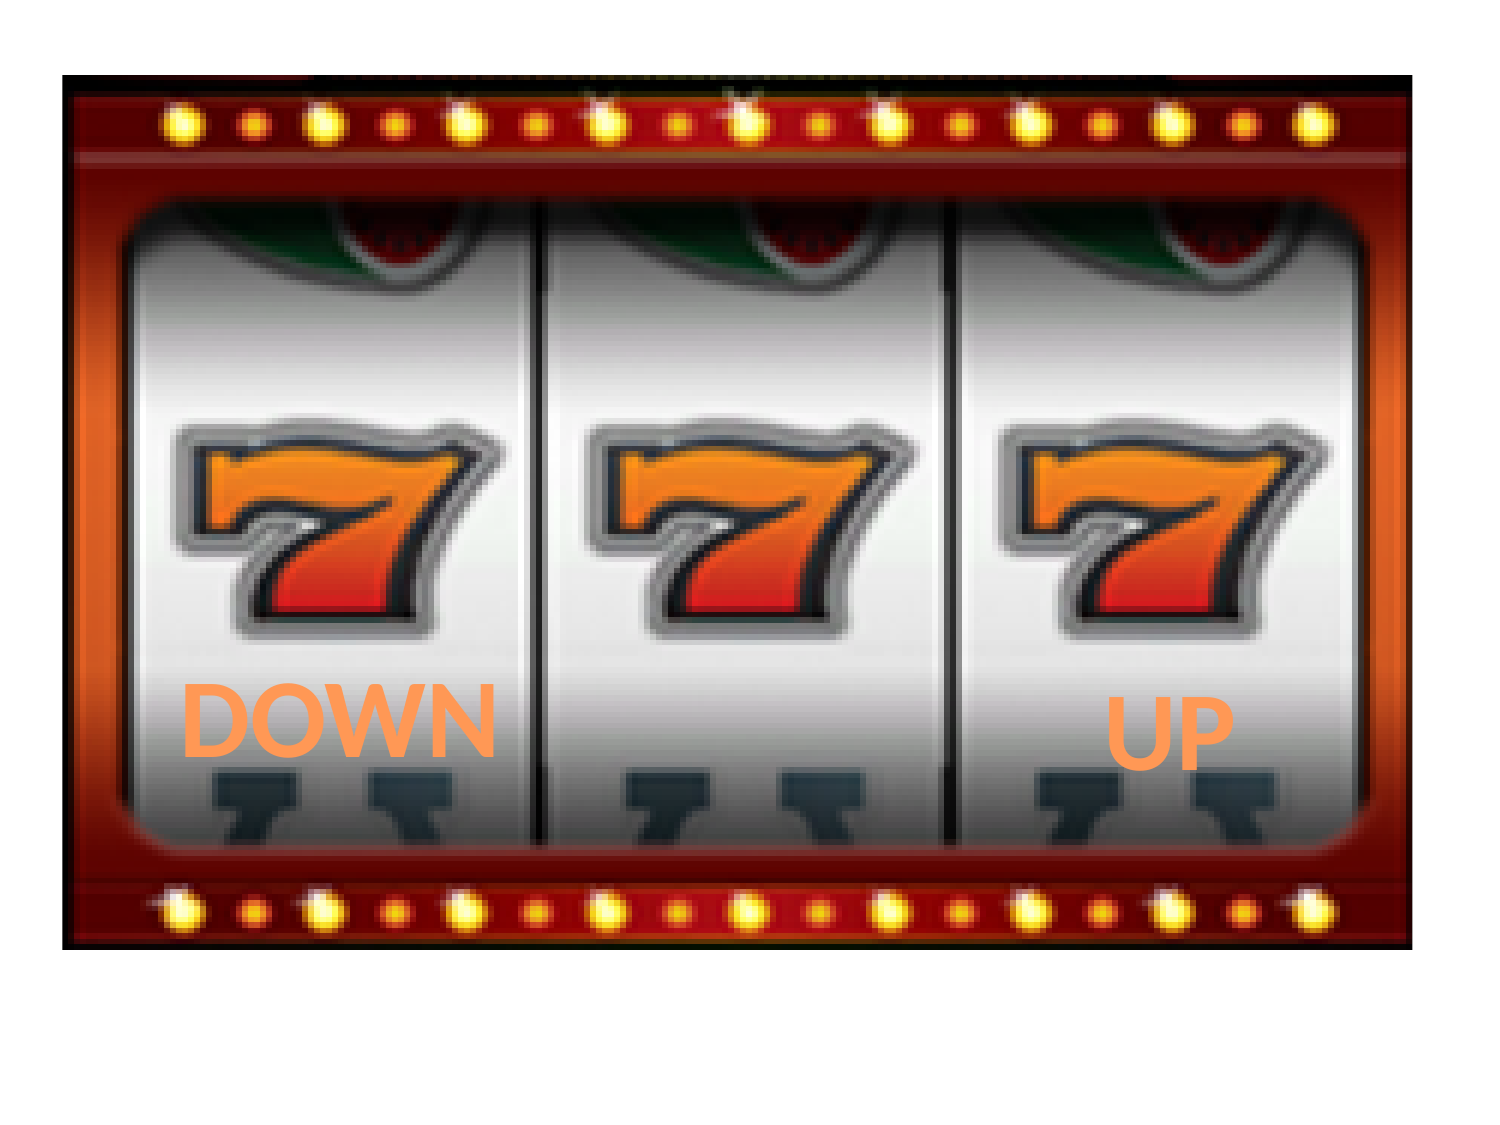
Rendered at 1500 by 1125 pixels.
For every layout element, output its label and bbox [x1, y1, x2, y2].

picture [62, 74, 1413, 951]
